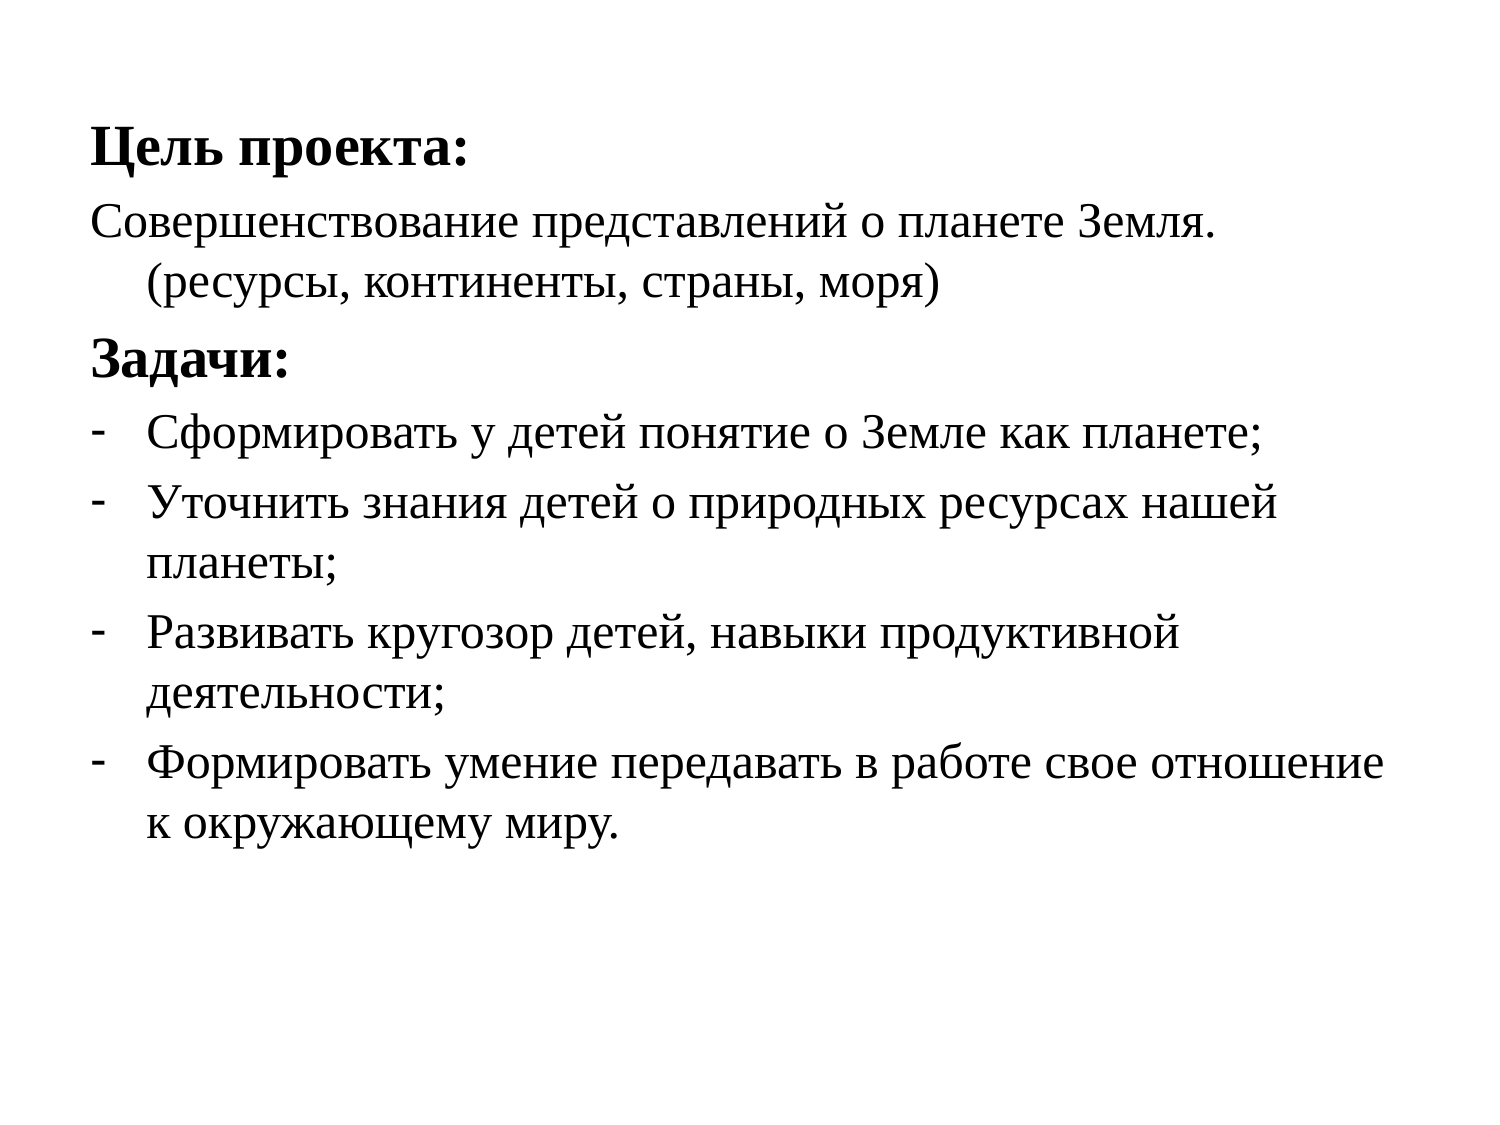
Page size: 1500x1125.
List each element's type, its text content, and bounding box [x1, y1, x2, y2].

list Цель проекта: Совершенствование представлений о планете Земля. (ресурсы, континенты, страны, моря) Задачи: Сформировать у детей понятие о Земле как планете; Уточнить знания детей о природных ресурсах нашей планеты; Развивать кругозор детей, навыки продуктивной деятельности; Формировать умение передавать в работе свое отношение к окружающему миру. [75, 99, 1425, 1005]
